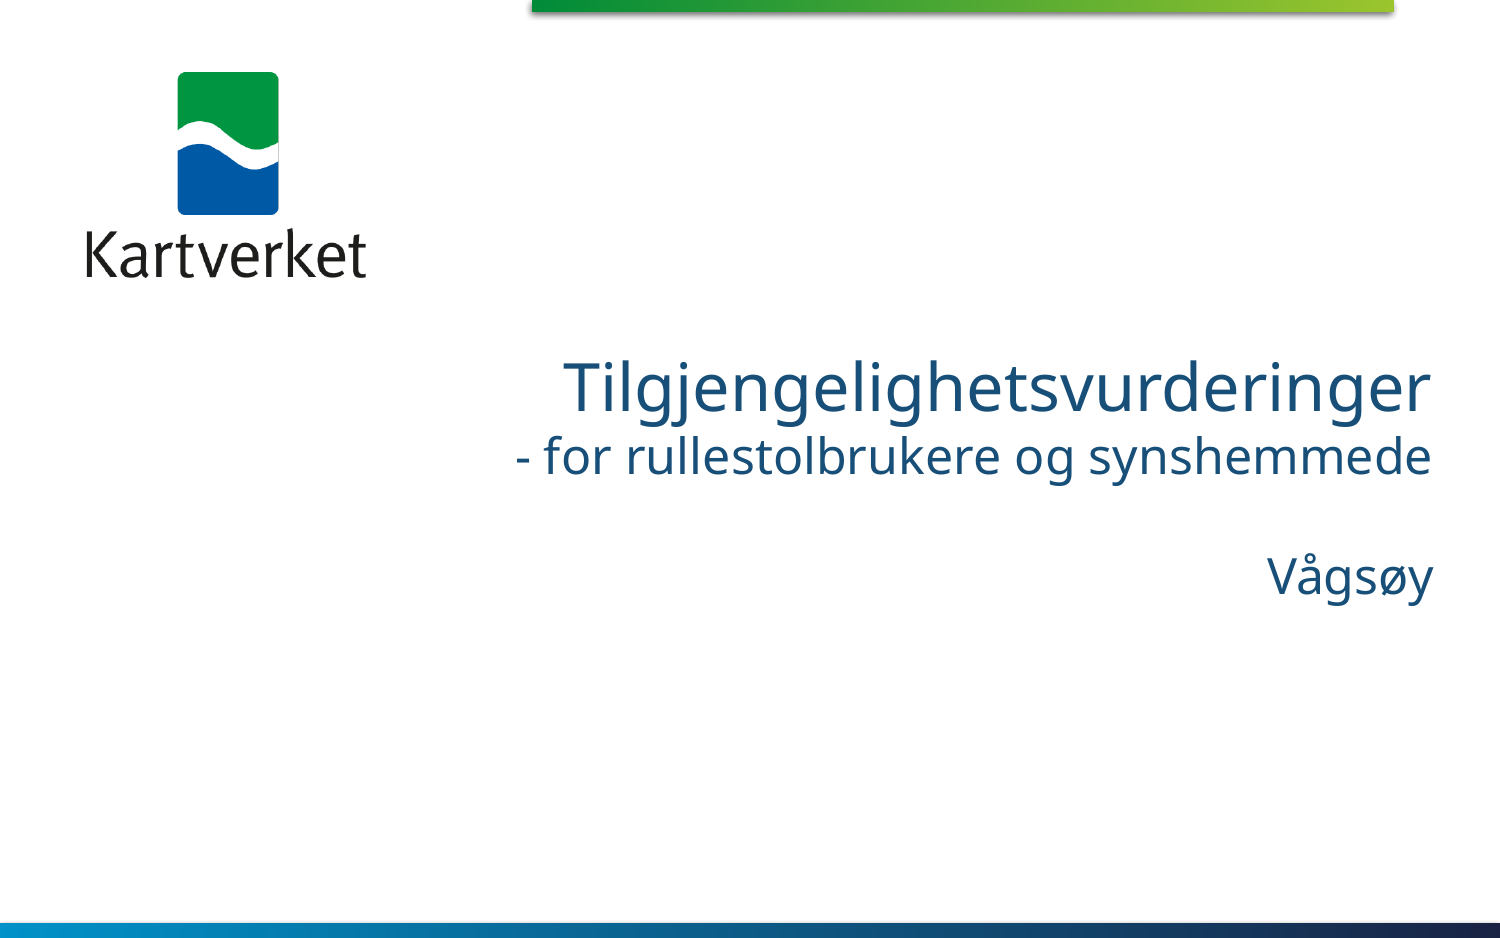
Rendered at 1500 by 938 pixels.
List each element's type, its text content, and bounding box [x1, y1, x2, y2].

text_box Tilgjengelighetsvurderinger - for rullestolbrukere og synshemmede Vågsøy [66, 337, 1449, 613]
